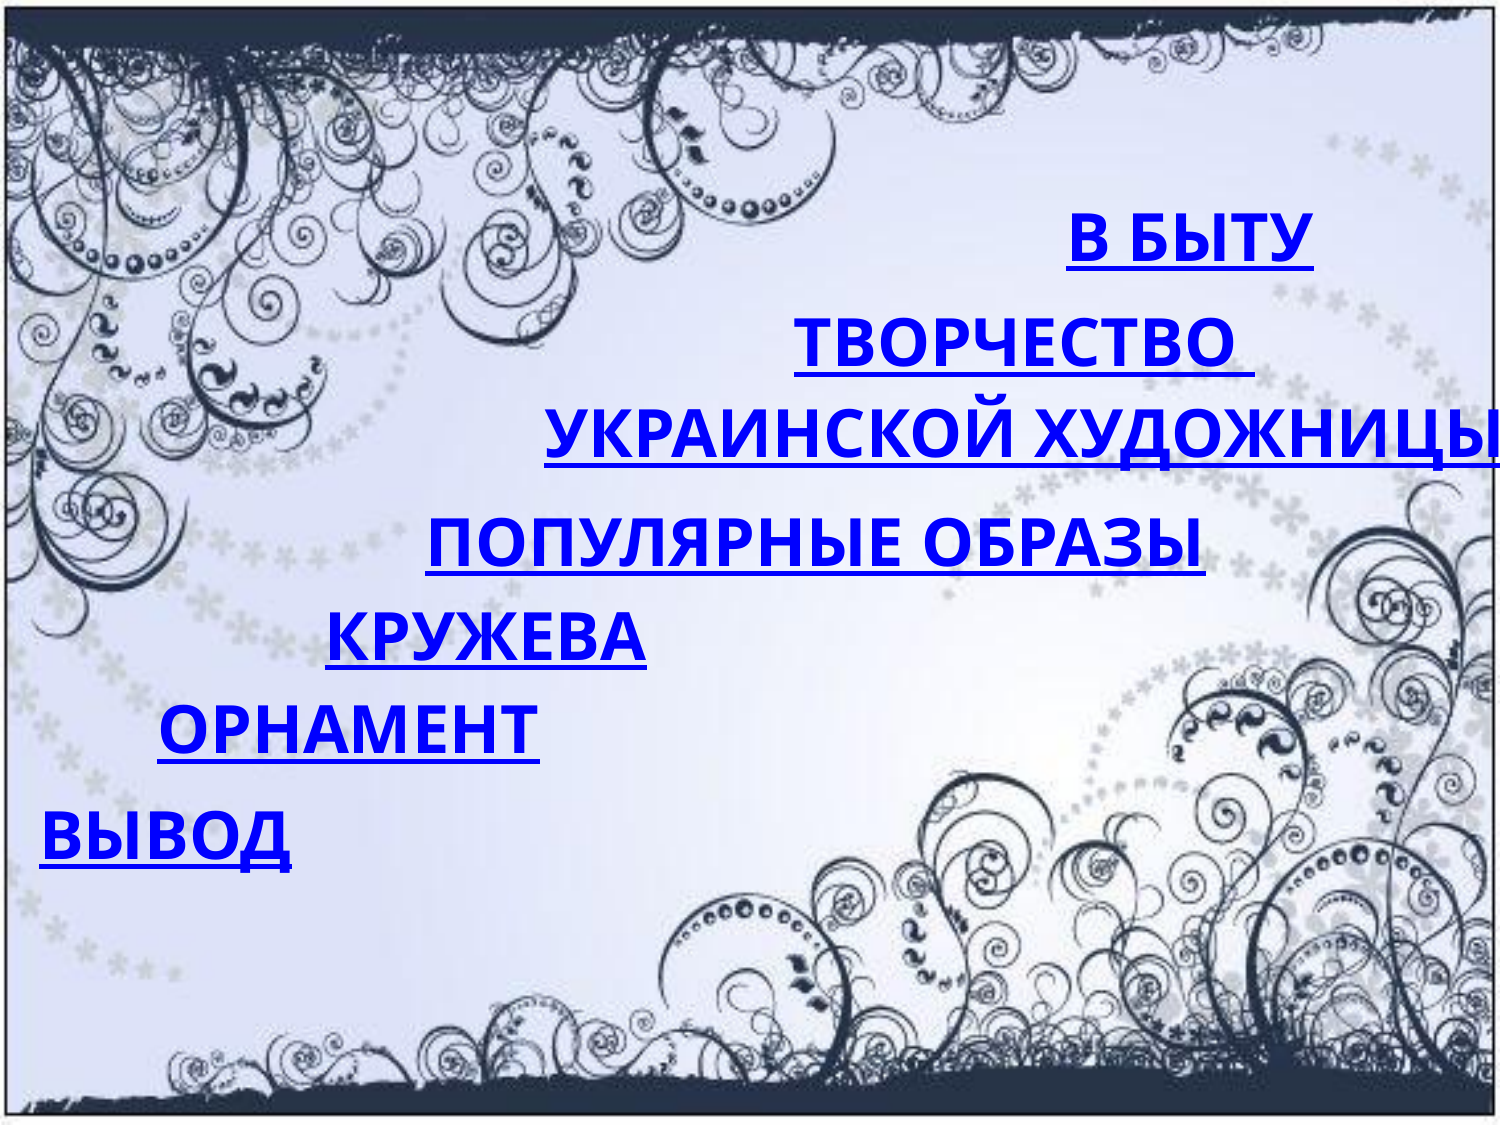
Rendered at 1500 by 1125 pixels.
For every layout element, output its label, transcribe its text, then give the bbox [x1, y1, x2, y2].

text_box В быту [1051, 187, 1329, 293]
picture [0, 0, 1500, 1125]
text_box Популярные образы [410, 492, 1221, 598]
text_box Творчество украинской художницы [529, 292, 1500, 490]
text_box Вывод [24, 785, 307, 891]
text_box Кружева [309, 585, 662, 692]
text_box Орнамент [142, 679, 555, 786]
